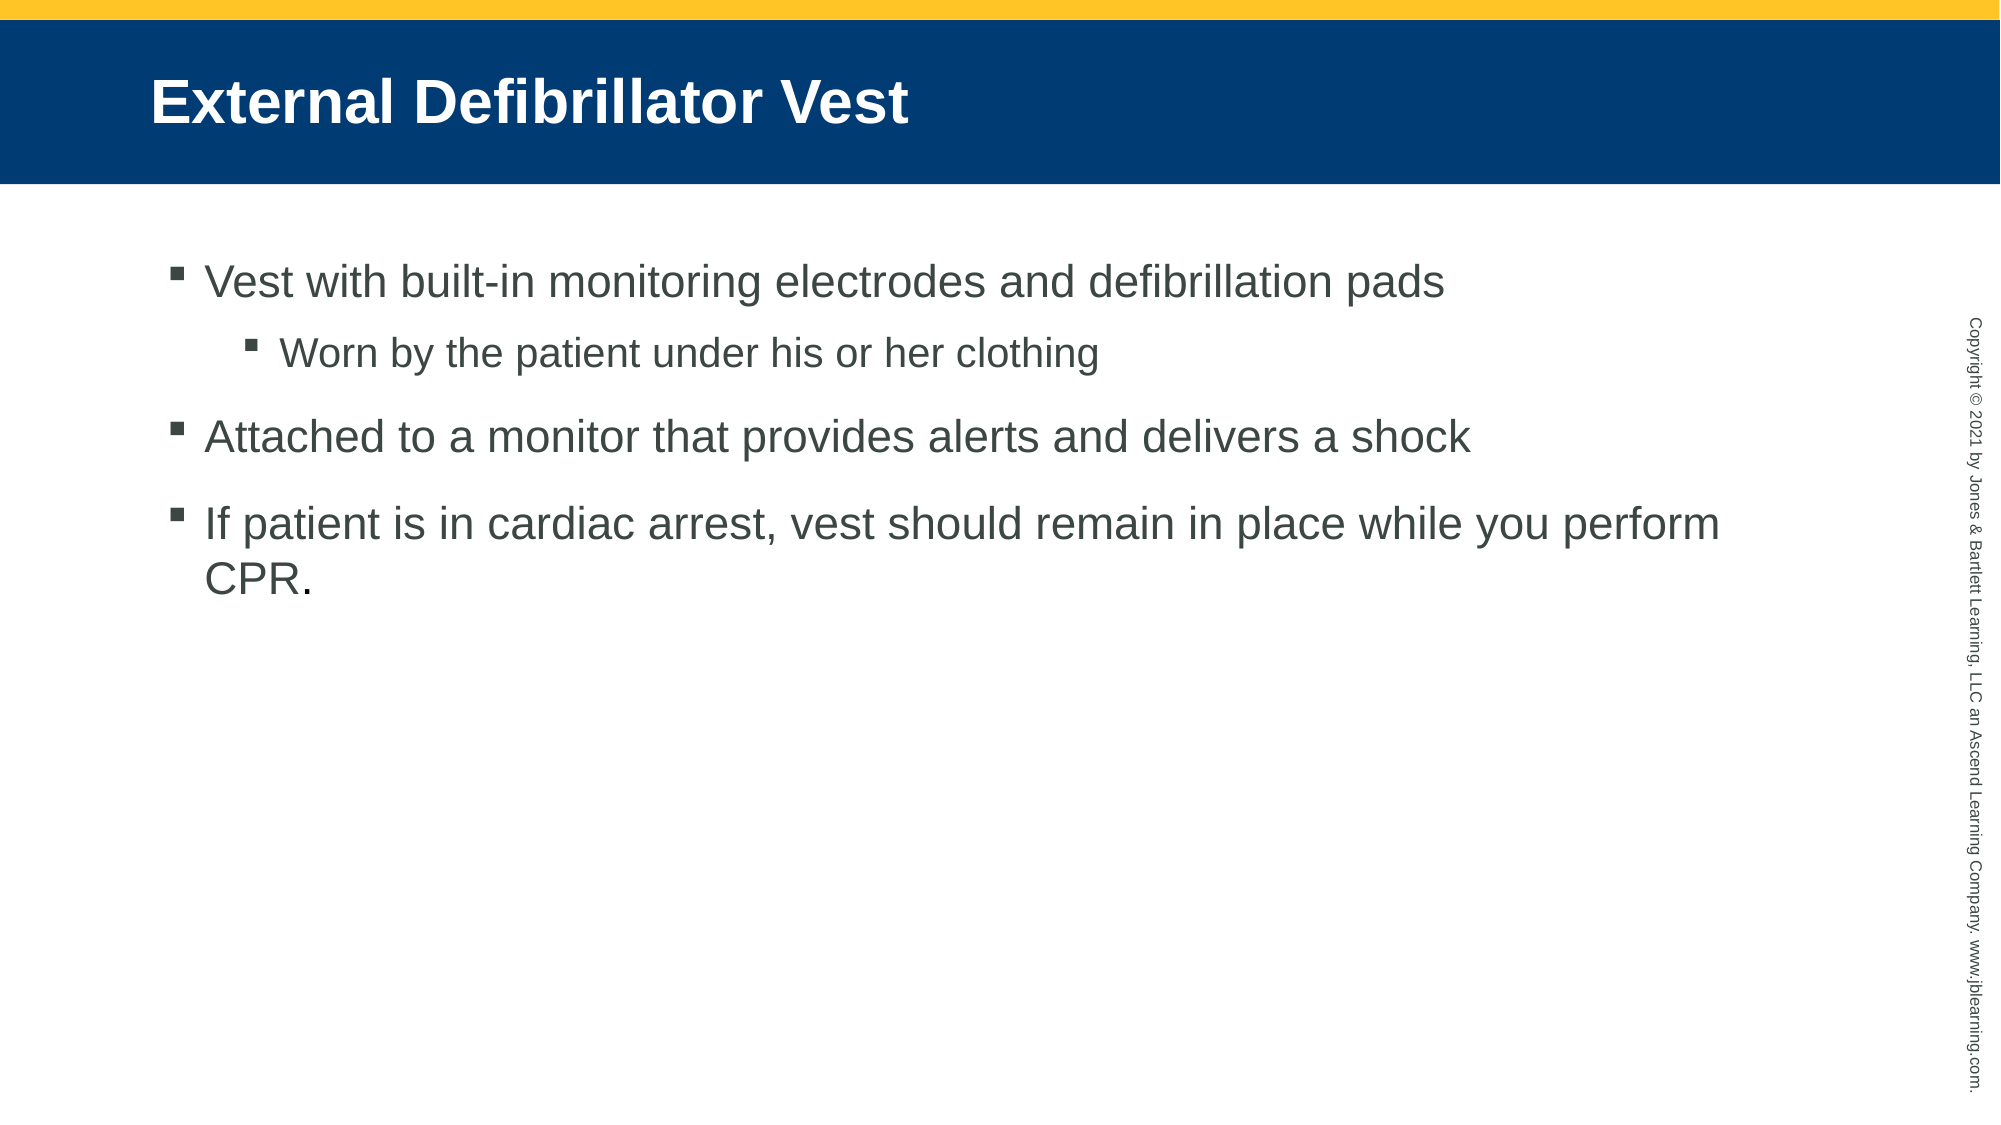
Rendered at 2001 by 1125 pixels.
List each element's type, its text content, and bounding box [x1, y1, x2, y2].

title External Defibrillator Vest [0, 19, 2000, 185]
list Vest with built-in monitoring electrodes and defibrillation pads Worn by the patient under his or her clothing Attached to a monitor that provides alerts and delivers a shock If patient is in cardiac arrest, vest should remain in place while you perform CPR. [151, 244, 1840, 1016]
